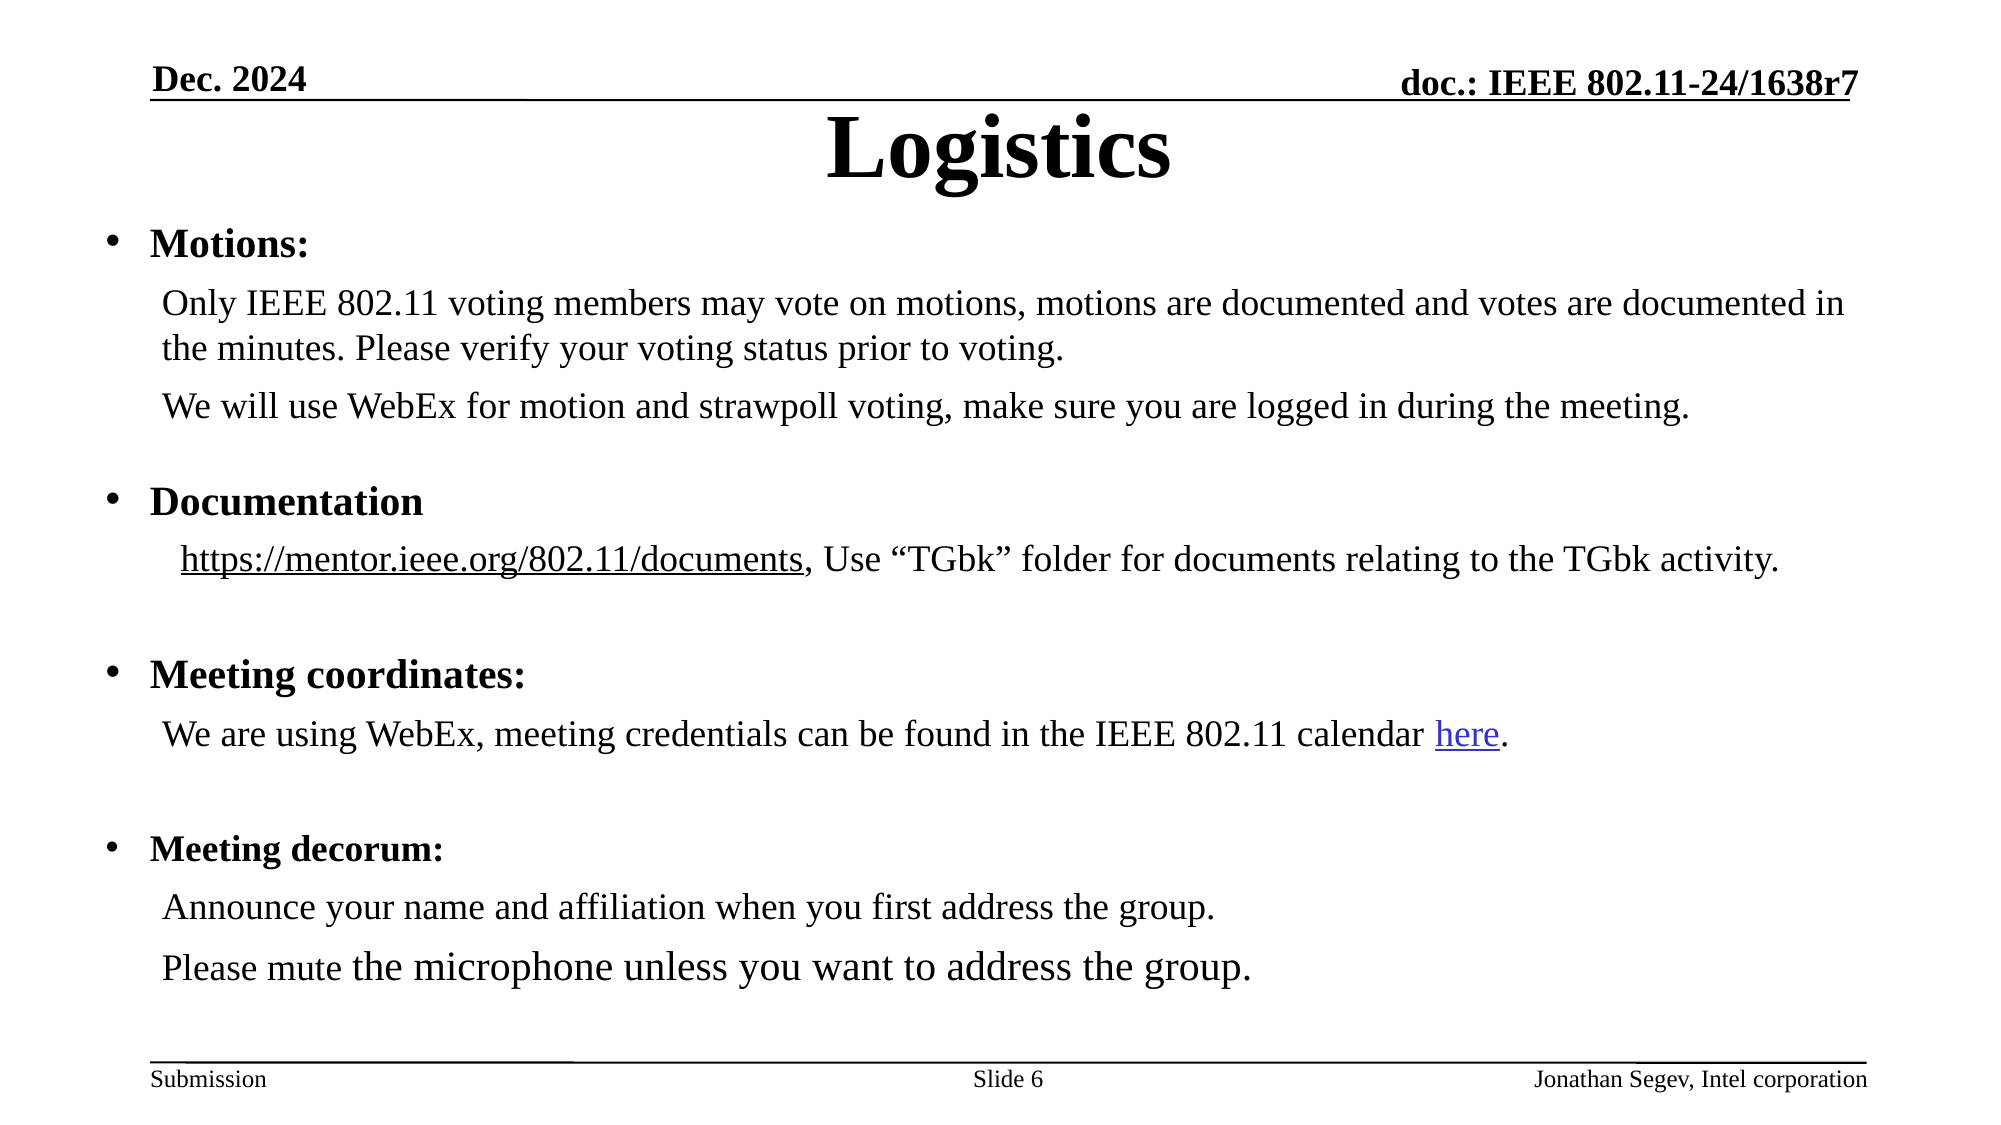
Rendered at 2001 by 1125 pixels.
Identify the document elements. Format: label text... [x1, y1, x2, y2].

list Motions: Only IEEE 802.11 voting members may vote on motions, motions are documented and votes are documented in the minutes. Please verify your voting status prior to voting. We will use WebEx for motion and strawpoll voting, make sure you are logged in during the meeting. Documentation https://mentor.ieee.org/802.11/documents, Use “TGbk” folder for documents relating to the TGbk activity. Meeting coordinates: We are using WebEx, meeting credentials can be found in the IEEE 802.11 calendar here. Meeting decorum: Announce your name and affiliation when you first address the group. Please mute the microphone unless you want to address the group. [90, 207, 1898, 1000]
footer Jonathan Segev, Intel corporation [1171, 1061, 1869, 1093]
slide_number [152, 54, 563, 100]
slide_number Slide 6 [950, 1061, 1067, 1123]
title Logistics [149, 112, 1850, 170]
